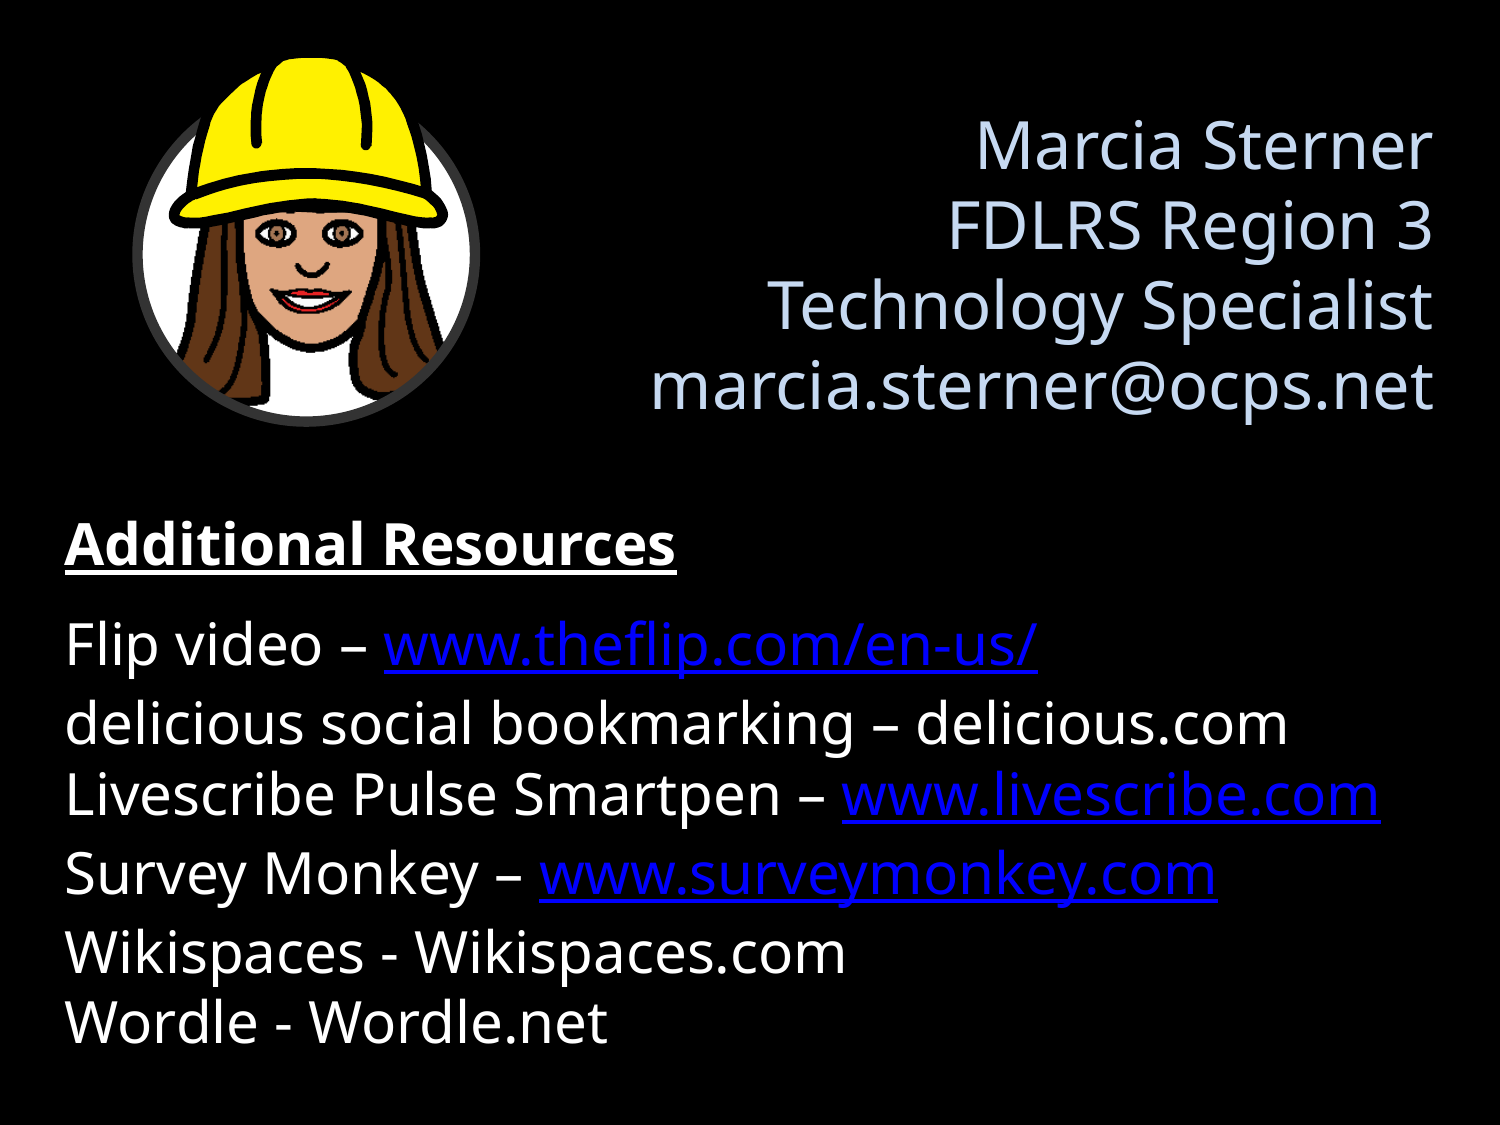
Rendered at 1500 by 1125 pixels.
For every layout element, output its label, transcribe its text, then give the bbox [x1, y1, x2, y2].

picture [49, 37, 556, 422]
text_box Additional Resources Flip video – www.theflip.com/en-us/ delicious social bookmarking – delicious.com Livescribe Pulse Smartpen – www.livescribe.com Survey Monkey – www.surveymonkey.com Wikispaces - Wikispaces.com Wordle - Wordle.net [49, 500, 1413, 1063]
title Marcia Sterner FDLRS Region 3 Technology Specialist marcia.sterner@ocps.net [112, 312, 1451, 613]
